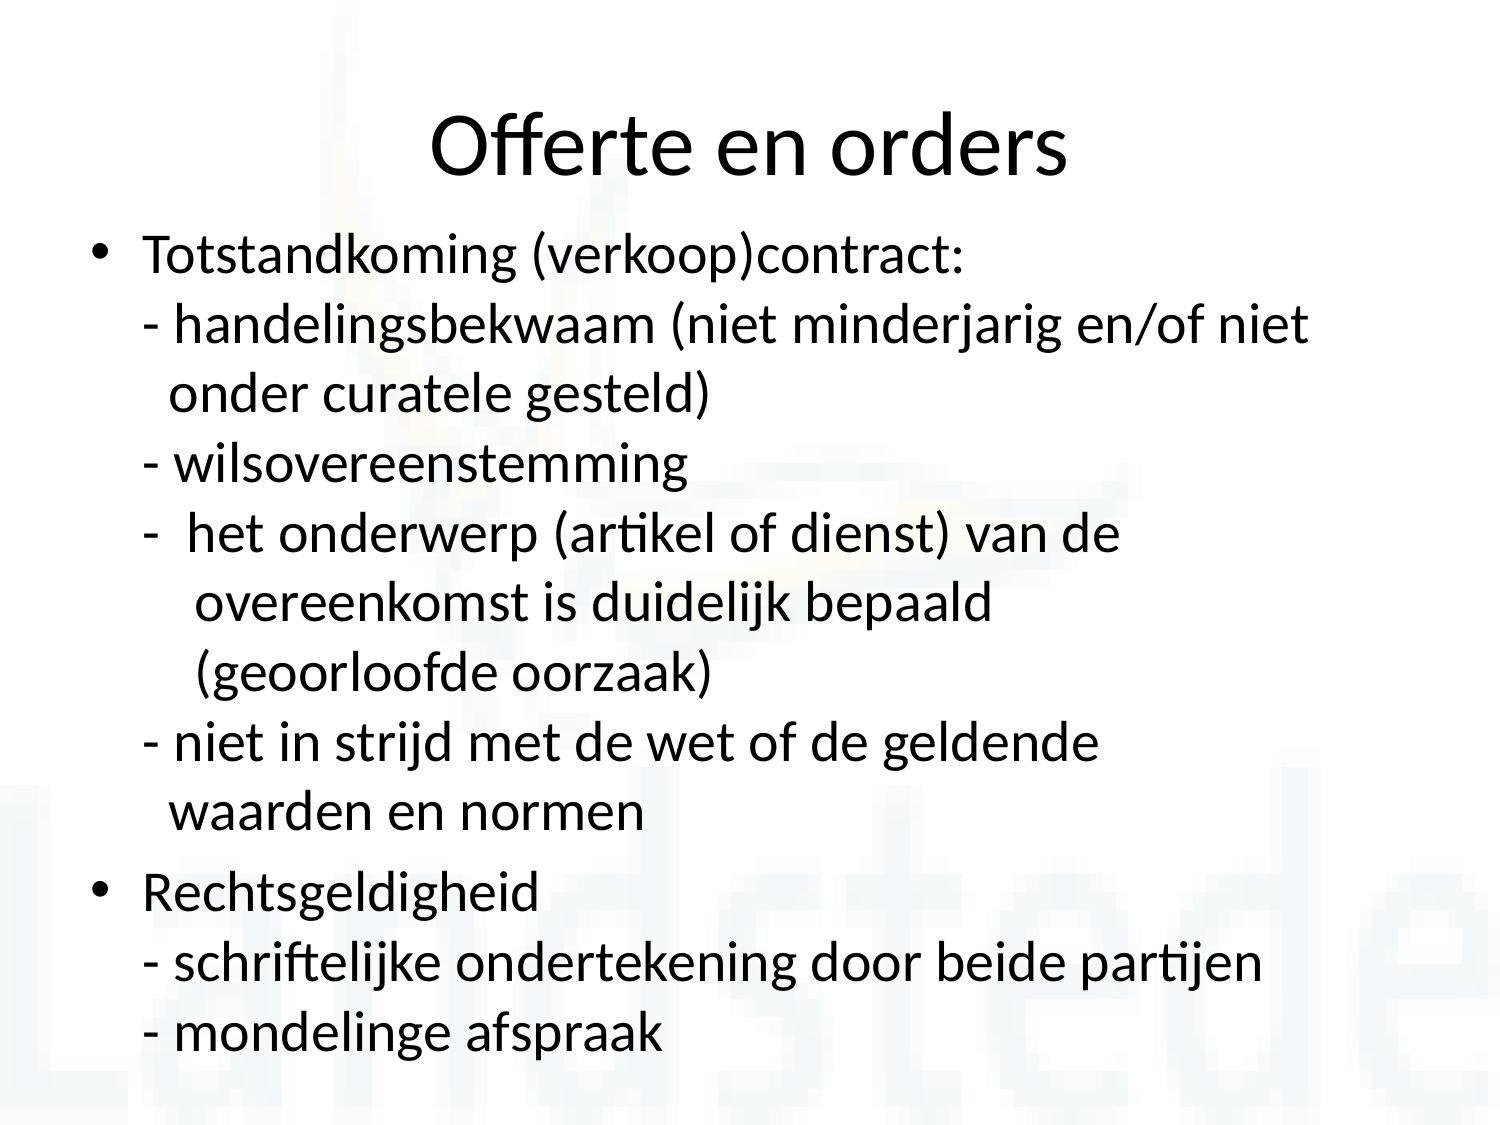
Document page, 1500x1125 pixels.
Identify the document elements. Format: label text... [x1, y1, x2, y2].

list Totstandkoming (verkoop)contract: - handelingsbekwaam (niet minderjarig en/of niet onder curatele gesteld) - wilsovereenstemming - het onderwerp (artikel of dienst) van de overeenkomst is duidelijk bepaald (geoorloofde oorzaak) - niet in strijd met de wet of de geldende waarden en normen Rechtsgeldigheid - schriftelijke ondertekening door beide partijen - mondelinge afspraak [75, 208, 1425, 1083]
title Offerte en orders [75, 45, 1425, 208]
